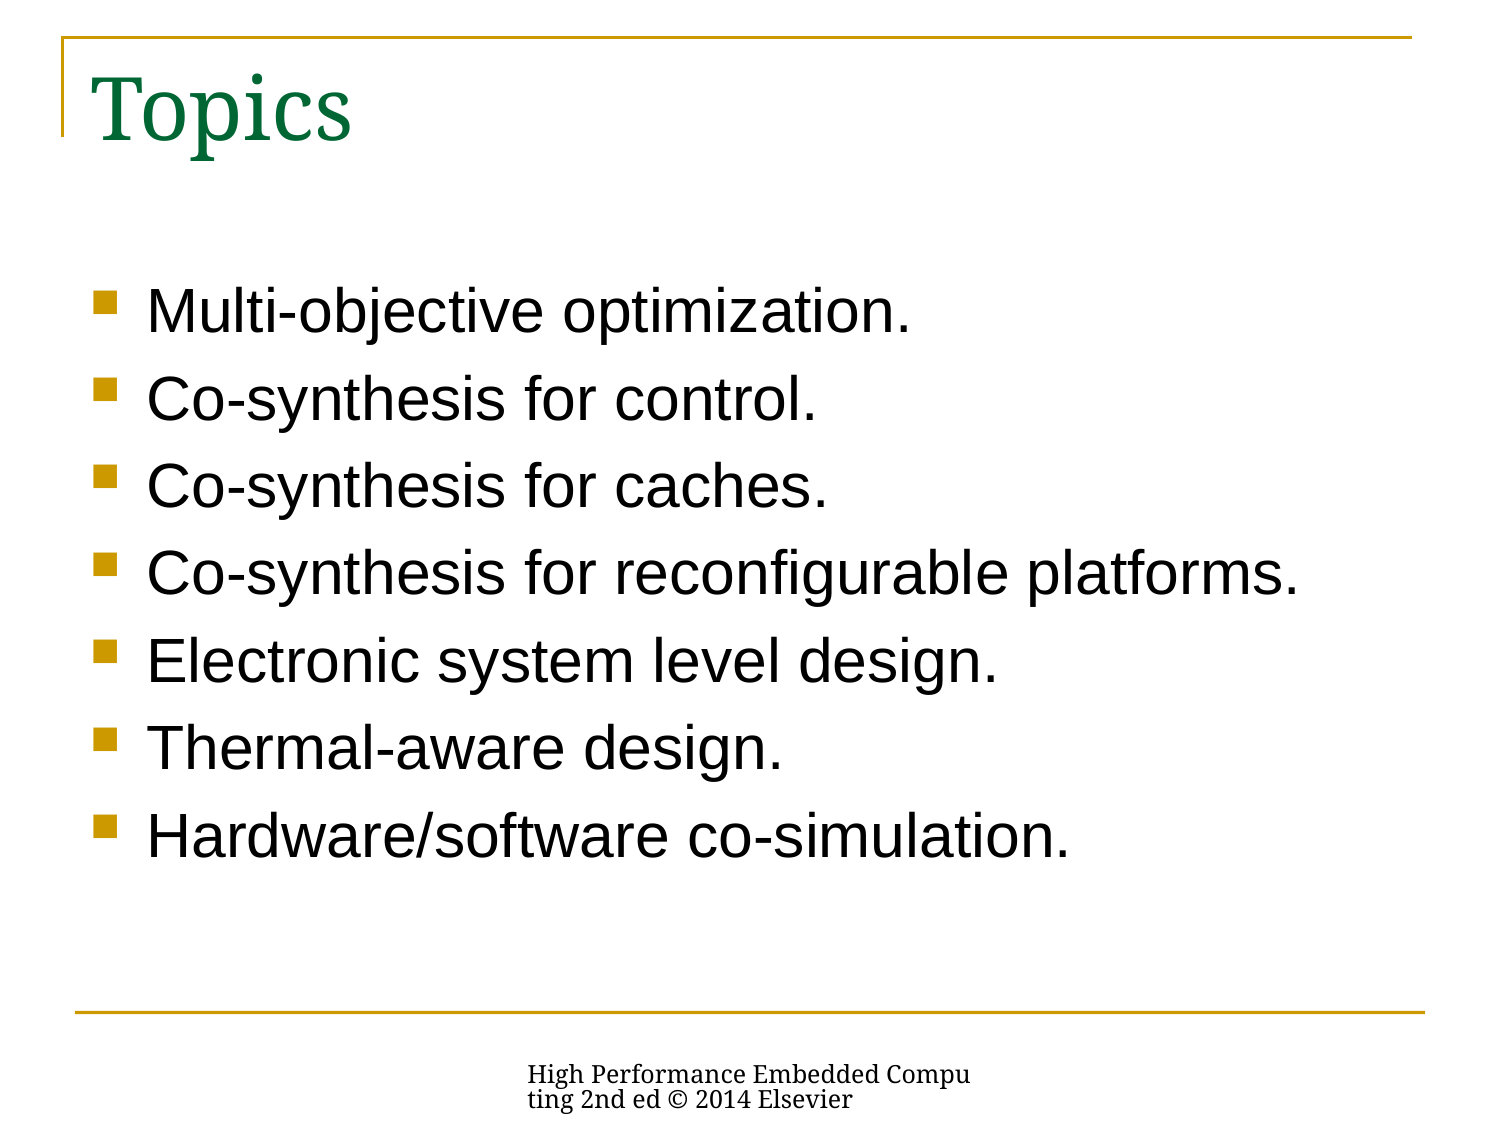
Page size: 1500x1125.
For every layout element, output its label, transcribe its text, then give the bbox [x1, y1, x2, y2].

list Multi-objective optimization. Co-synthesis for control. Co-synthesis for caches. Co-synthesis for reconfigurable platforms. Electronic system level design. Thermal-aware design. Hardware/software co-simulation. [75, 262, 1425, 1006]
footer High Performance Embedded Computing 2nd ed © 2014 Elsevier [512, 1025, 988, 1100]
title Topics [75, 45, 1425, 233]
